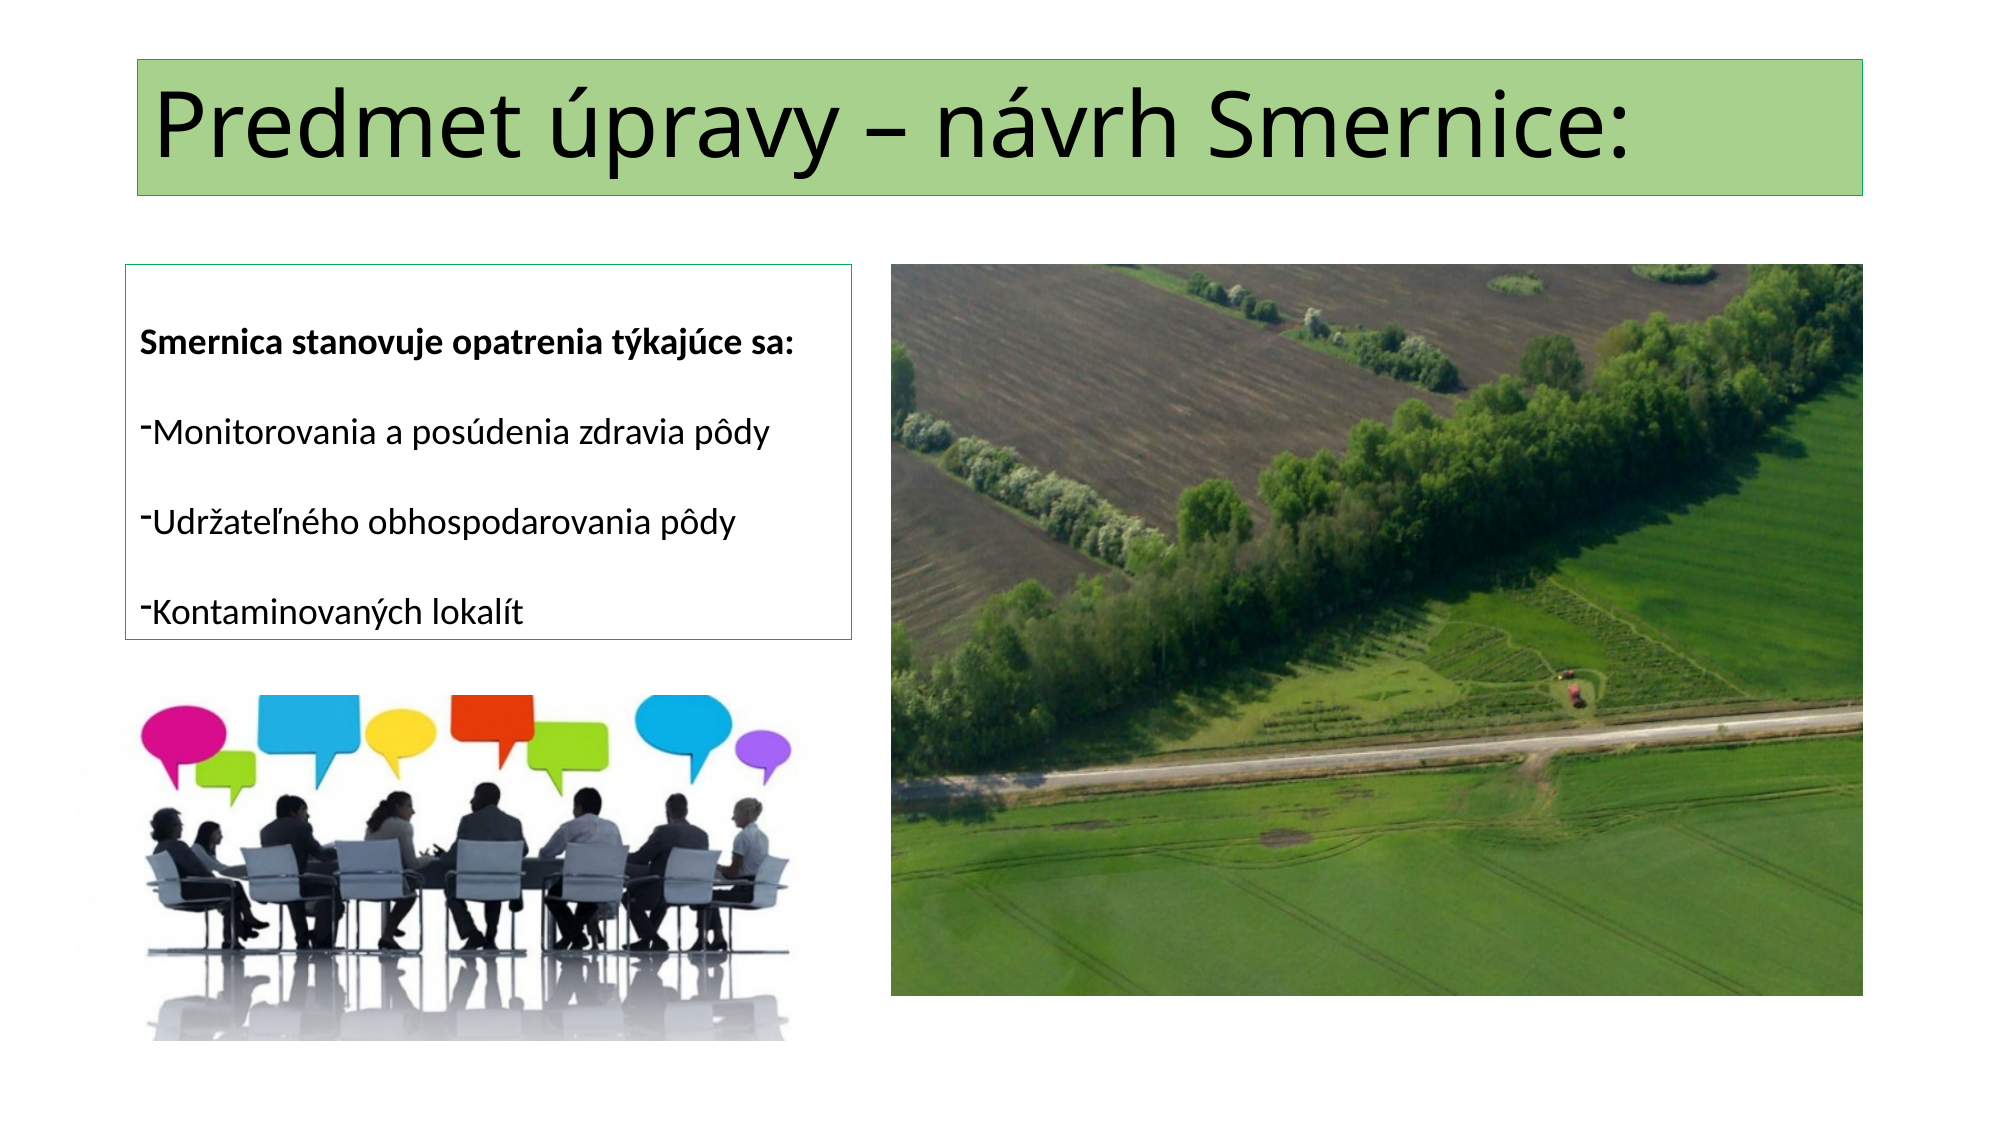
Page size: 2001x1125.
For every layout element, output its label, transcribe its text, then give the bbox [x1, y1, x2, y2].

title Predmet úpravy – návrh Smernice: [137, 59, 1863, 196]
picture [75, 695, 852, 1041]
picture [891, 264, 1863, 996]
text_box Smernica stanovuje opatrenia týkajúce sa: Monitorovania a posúdenia zdravia pôdy Udržateľného obhospodarovania pôdy Kontaminovaných lokalít [125, 264, 852, 640]
